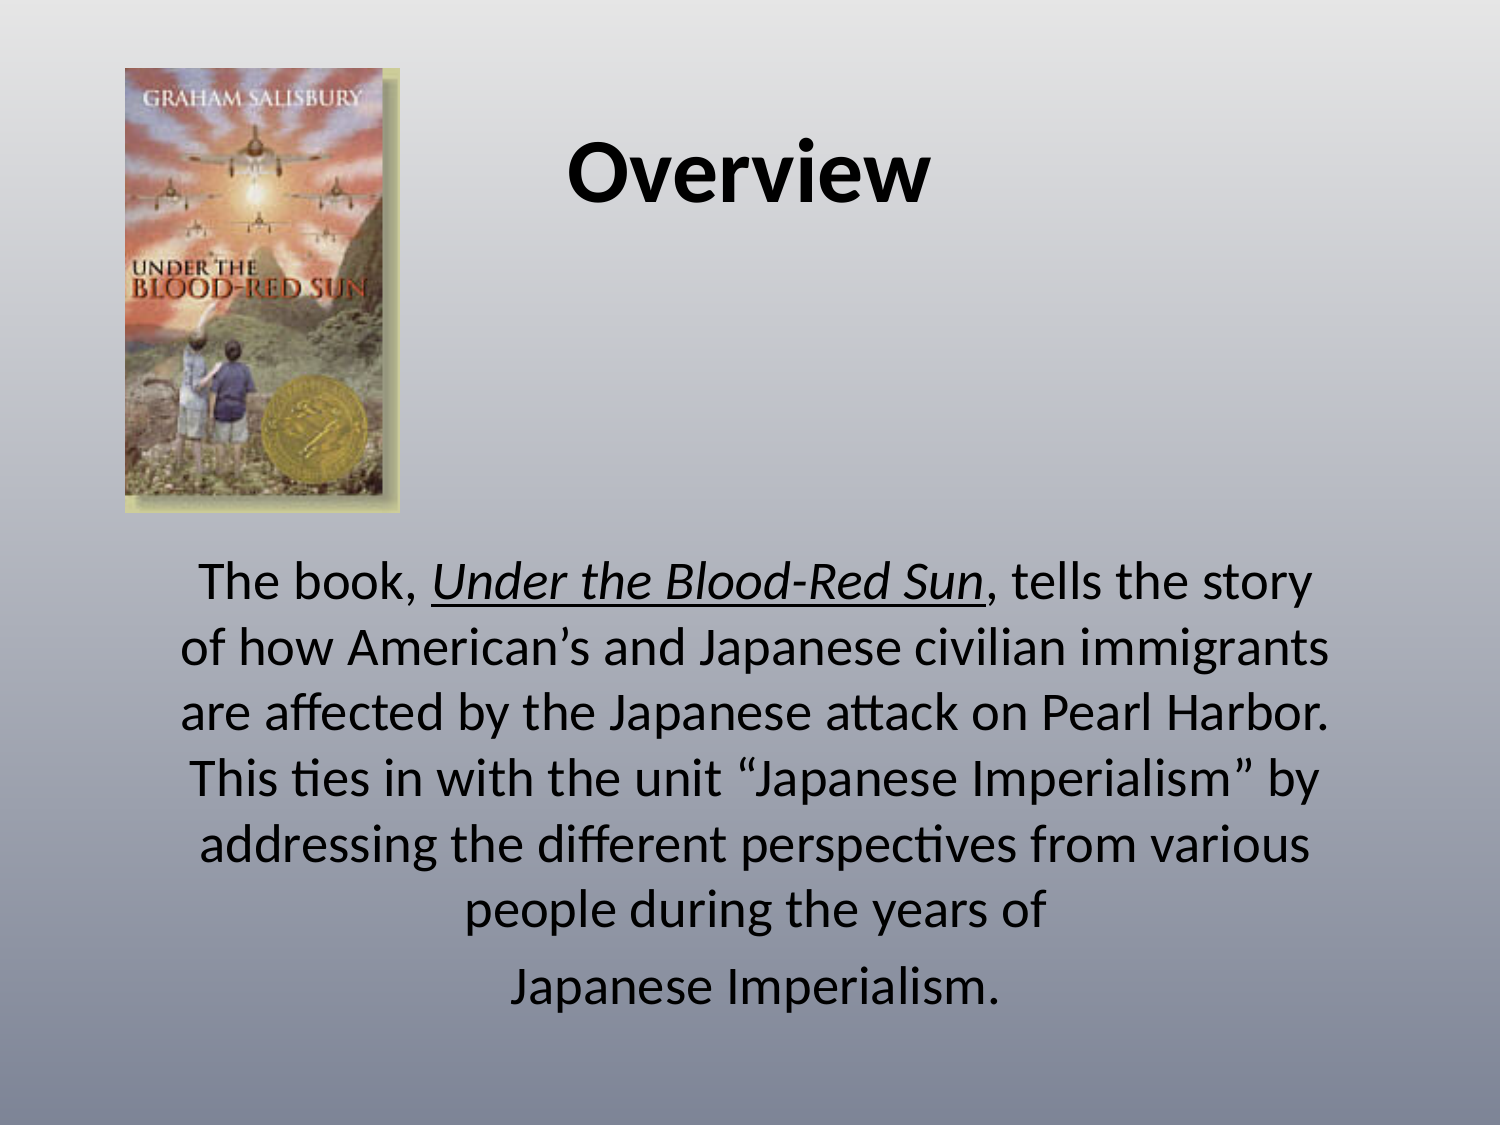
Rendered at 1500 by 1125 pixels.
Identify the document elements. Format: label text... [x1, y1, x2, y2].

subtitle The book, Under the Blood-Red Sun, tells the story of how American’s and Japanese civilian immigrants are affected by the Japanese attack on Pearl Harbor. This ties in with the unit “Japanese Imperialism” by addressing the different perspectives from various people during the years of Japanese Imperialism. [162, 537, 1350, 1075]
title Overview [112, 99, 119, 342]
title Overview [404, 99, 1388, 342]
picture [124, 68, 401, 513]
